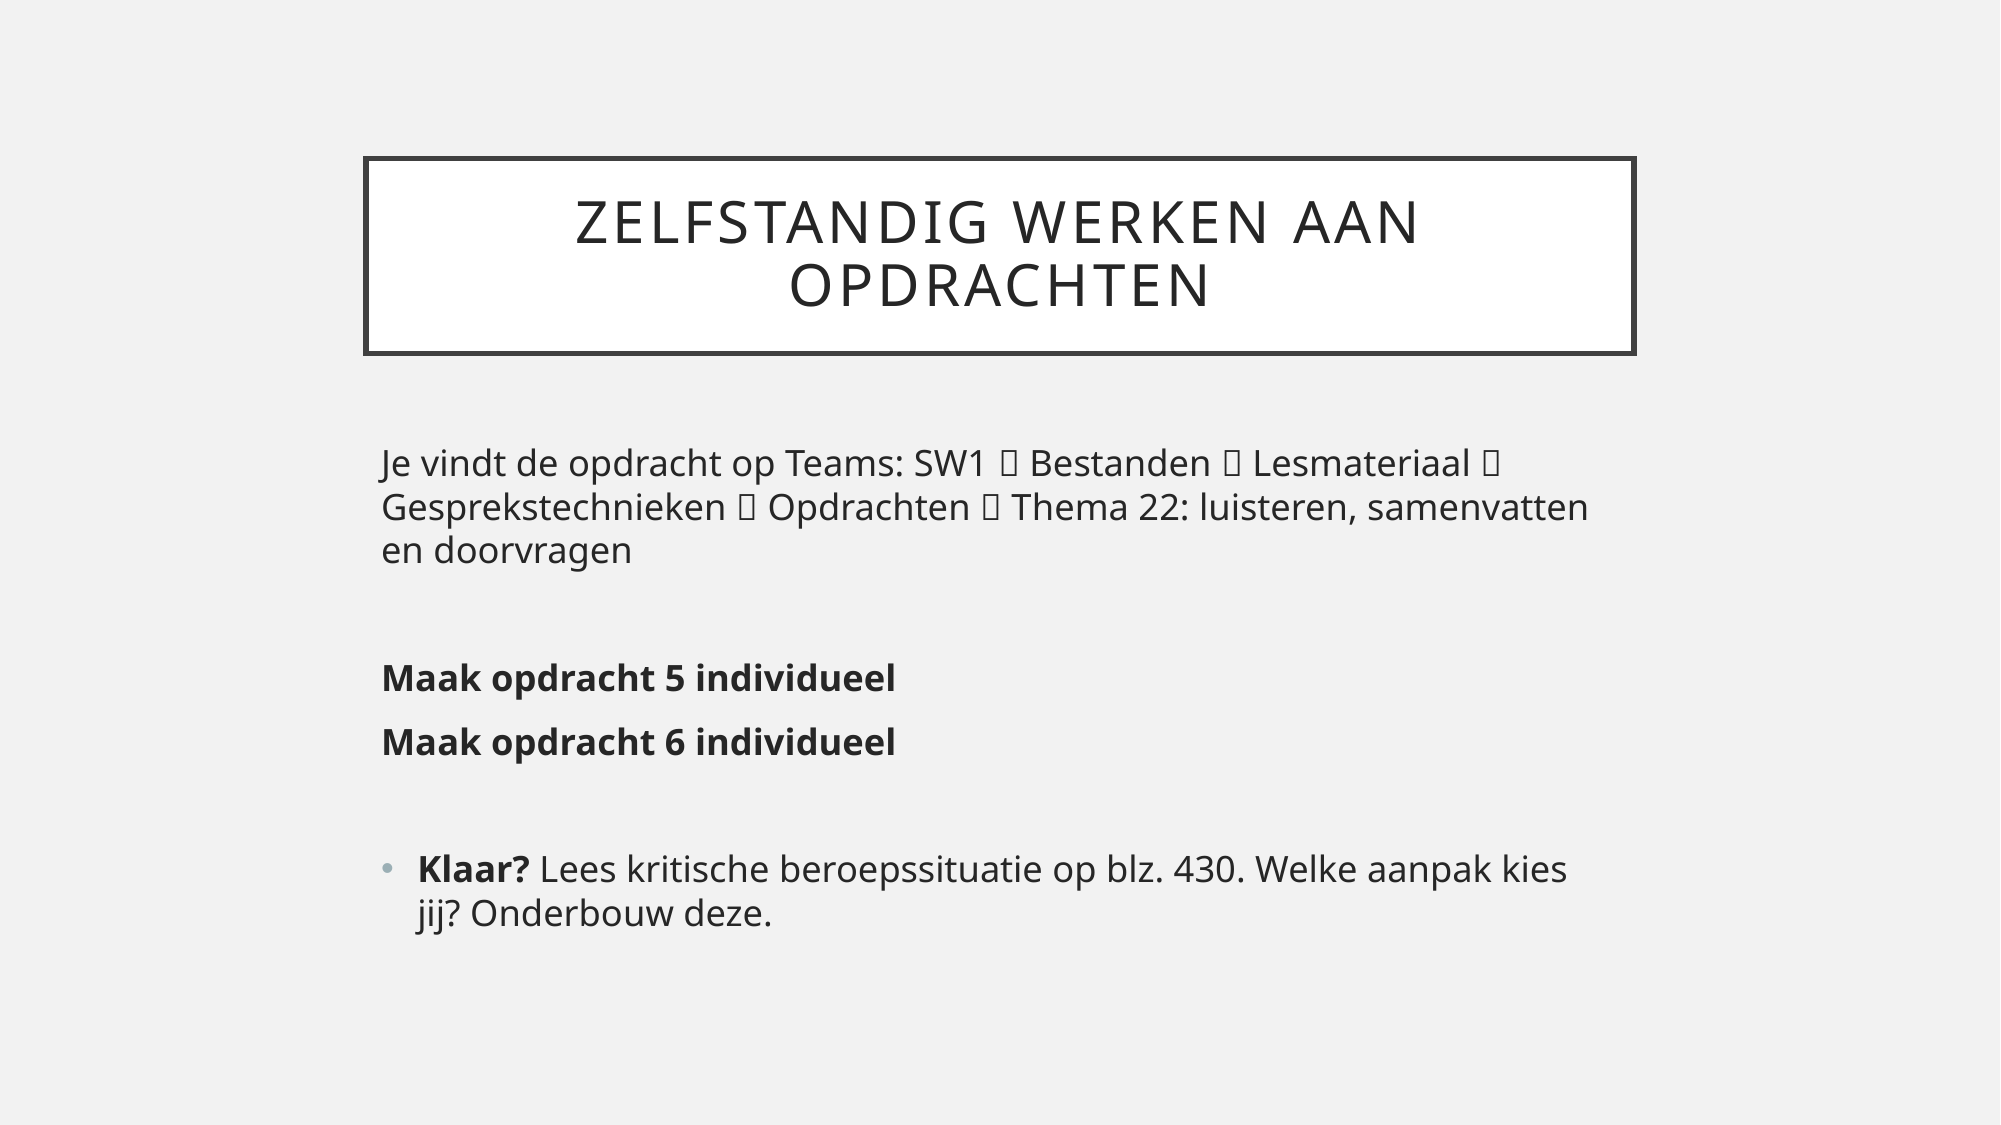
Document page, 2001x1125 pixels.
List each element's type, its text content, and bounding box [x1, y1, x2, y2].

list Je vindt de opdracht op Teams: SW1  Bestanden  Lesmateriaal  Gesprekstechnieken  Opdrachten  Thema 22: luisteren, samenvatten en doorvragen Maak opdracht 5 individueel Maak opdracht 6 individueel Klaar? Lees kritische beroepssituatie op blz. 430. Welke aanpak kies jij? Onderbouw deze. [366, 432, 1634, 942]
title Zelfstandig werken aan opdrachten [363, 156, 1637, 356]
